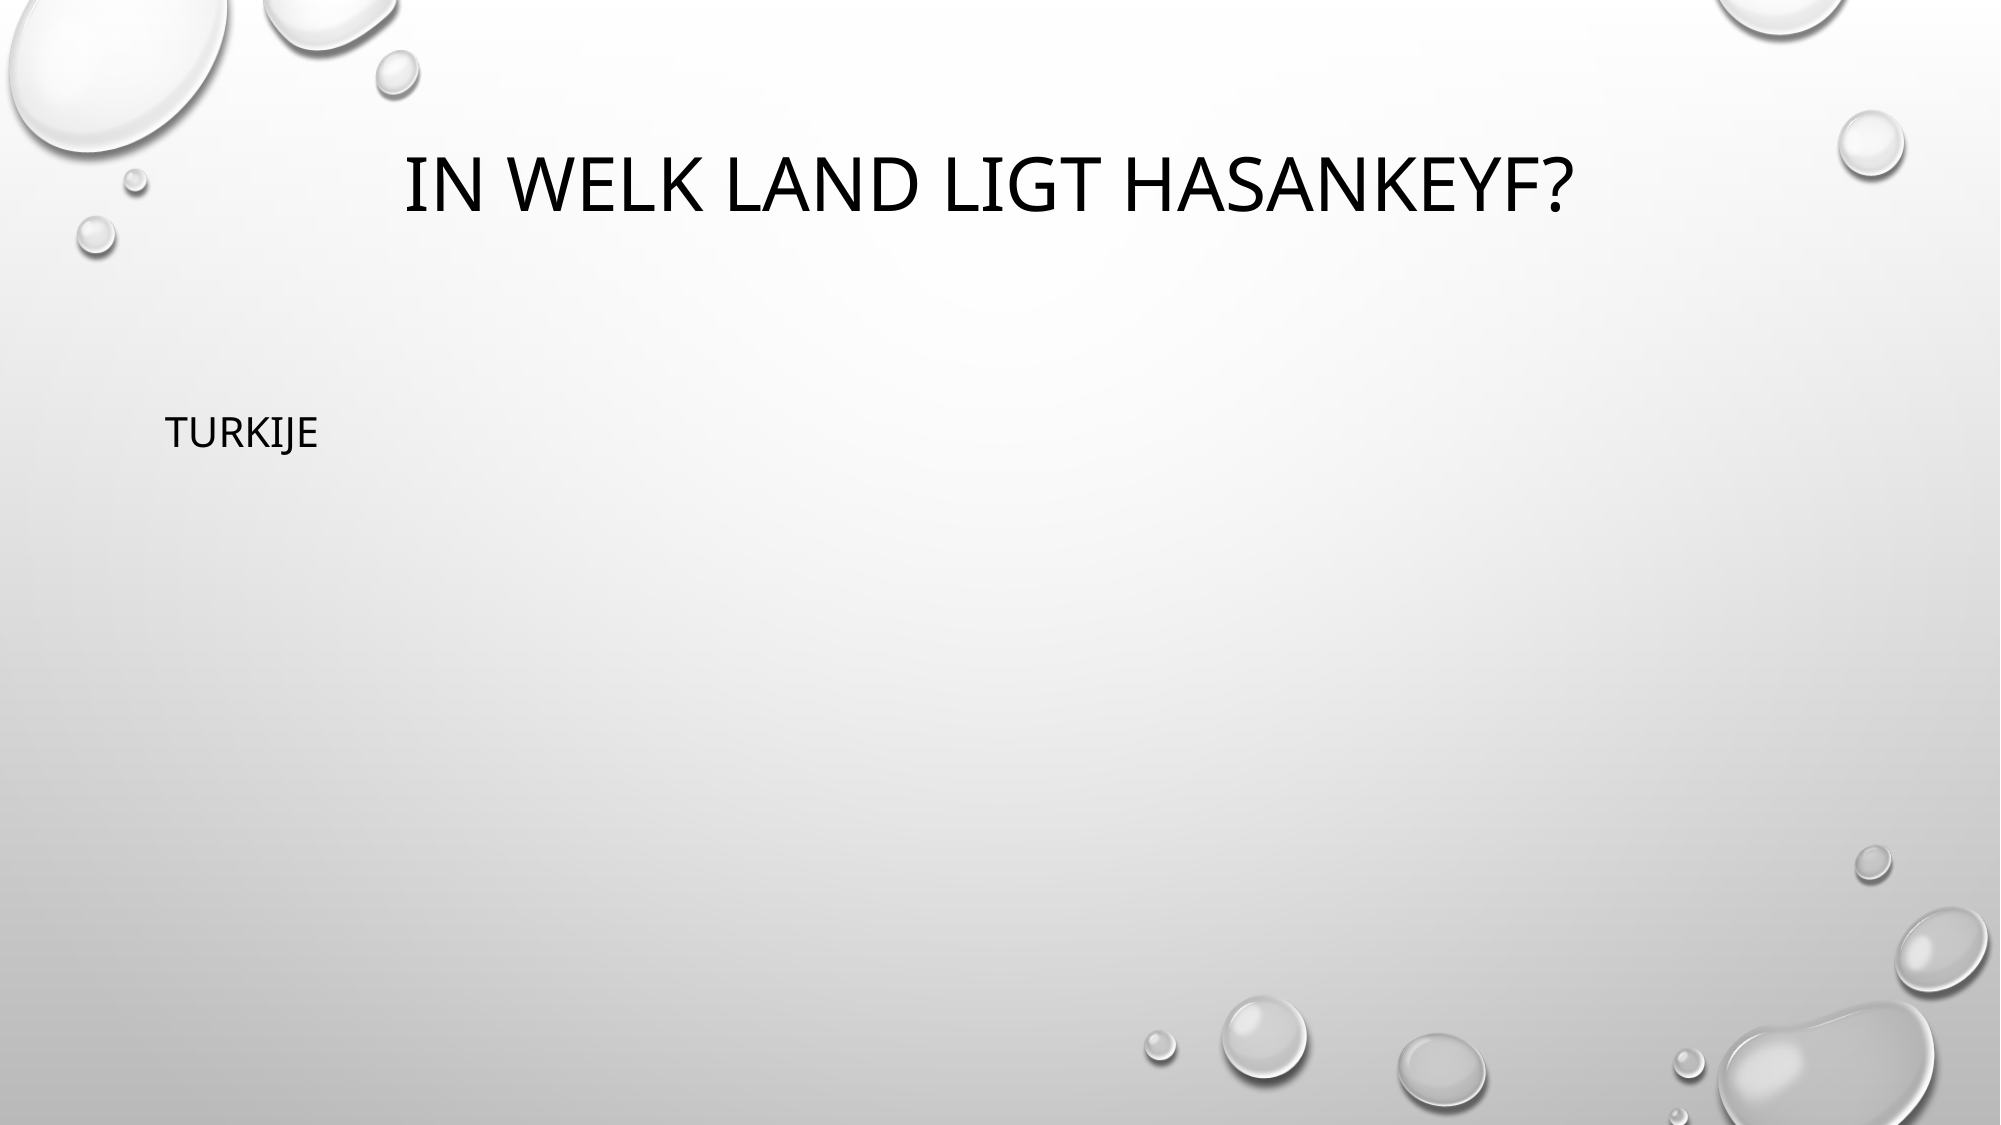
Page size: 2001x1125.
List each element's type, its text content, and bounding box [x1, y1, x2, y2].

list turkije [149, 388, 1850, 950]
title In welk land ligt hasankeyf? [149, 101, 1851, 364]
picture [0, 0, 2000, 1125]
